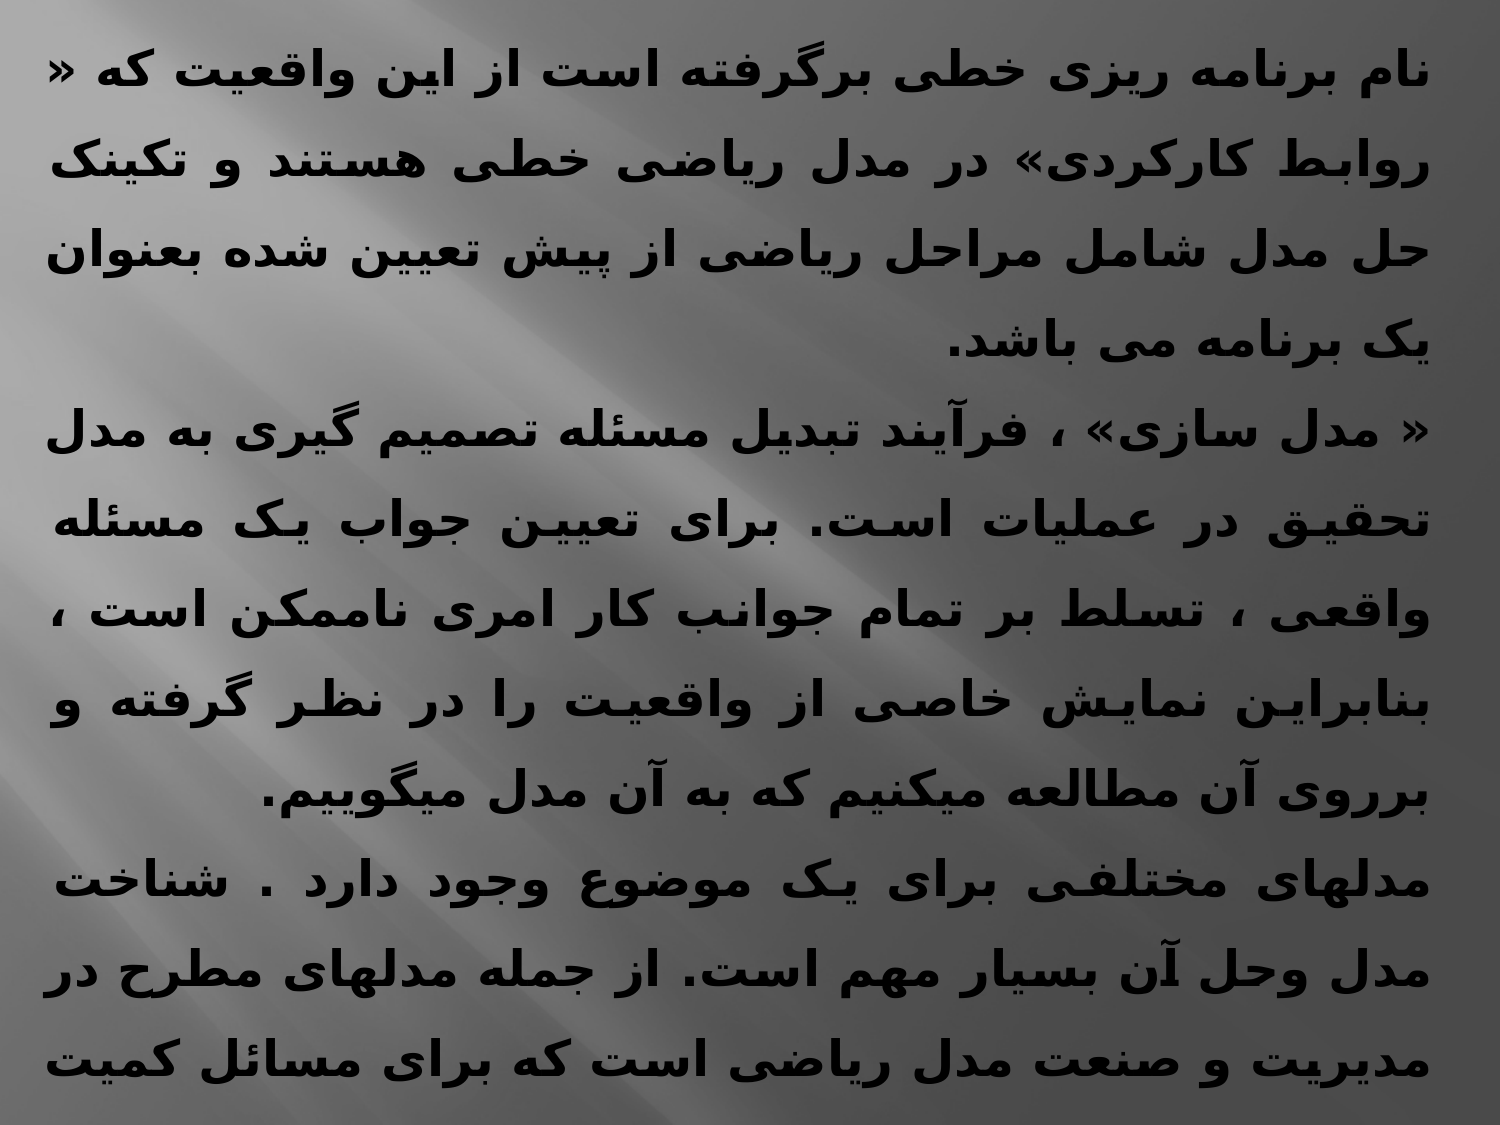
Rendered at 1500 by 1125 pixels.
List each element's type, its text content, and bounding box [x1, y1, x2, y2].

text_box نام برنامه ریزی خطی برگرفته است از این واقعیت که « روابط کارکردی» در مدل ریاضی خطی هستند و تکینک حل مدل شامل مراحل ریاضی از پیش تعیین شده بعنوان یک برنامه می باشد. « مدل سازی» ، فرآیند تبدیل مسئله تصمیم گیری به مدل تحقیق در عملیات است. برای تعیین جواب یک مسئله واقعی ، تسلط بر تمام جوانب کار امری ناممکن است ، بنابراین نمایش خاصی از واقعیت را در نظر گرفته و برروی آن مطالعه میکنیم که به آن مدل میگوییم. مدلهای مختلفی برای یک موضوع وجود دارد . شناخت مدل وحل آن بسیار مهم است. از جمله مدلهای مطرح در مدیریت و صنعت مدل ریاضی است که برای مسائل کمیت پذیر می رود .دراین جا به معرفی وبا مراحل مختلف ساخت آن آشنا خواهیم شد. همانطورکه قبلا بیان گردید هر مدل برنامه ریزی خطی شامل اجزا و ویژگی های مشخصی است. [29, 0, 1447, 1125]
